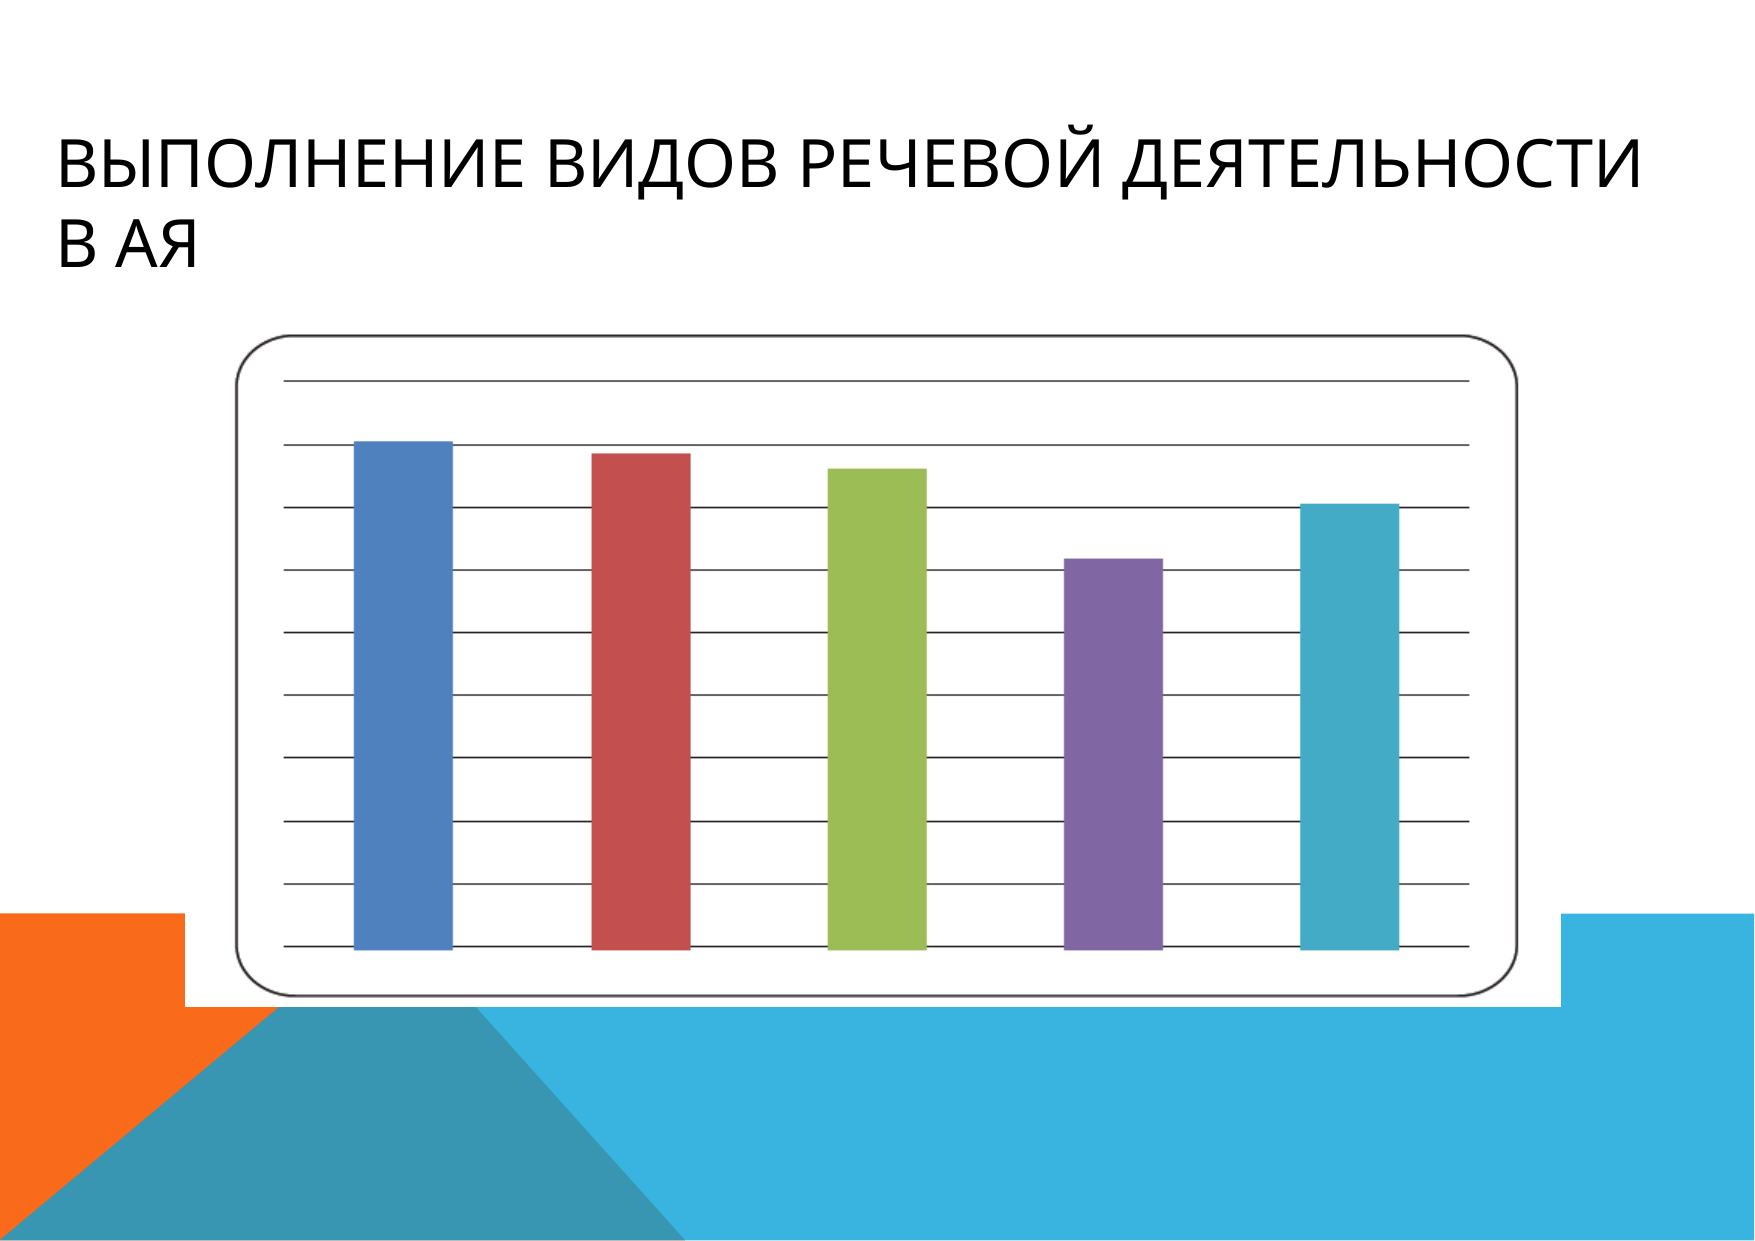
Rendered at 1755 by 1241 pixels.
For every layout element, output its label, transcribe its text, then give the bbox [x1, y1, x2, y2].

picture [185, 315, 1562, 1008]
title Выполнение видов речевой деятельности в АЯ [38, 147, 1721, 254]
